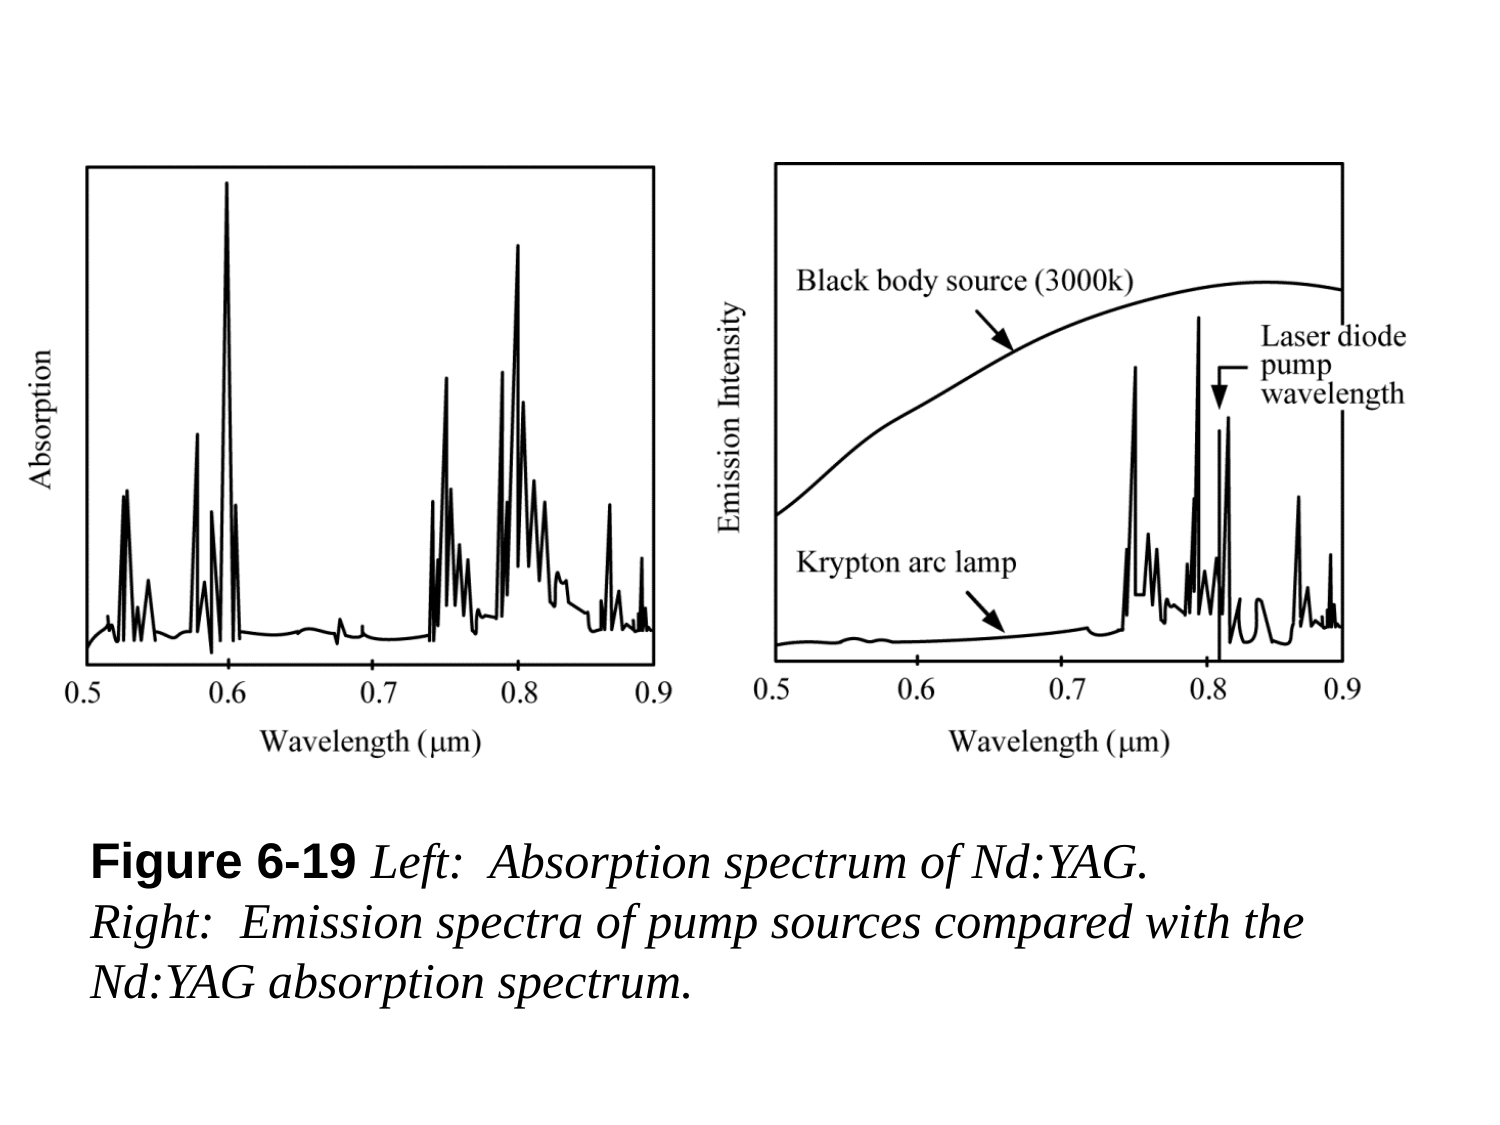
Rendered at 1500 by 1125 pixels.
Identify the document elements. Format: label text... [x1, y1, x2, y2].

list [24, 162, 1466, 761]
title Figure 6-19 Left: Absorption spectrum of Nd:YAG. Right: Emission spectra of pump sources compared with the Nd:YAG absorption spectrum. [75, 825, 1425, 1013]
